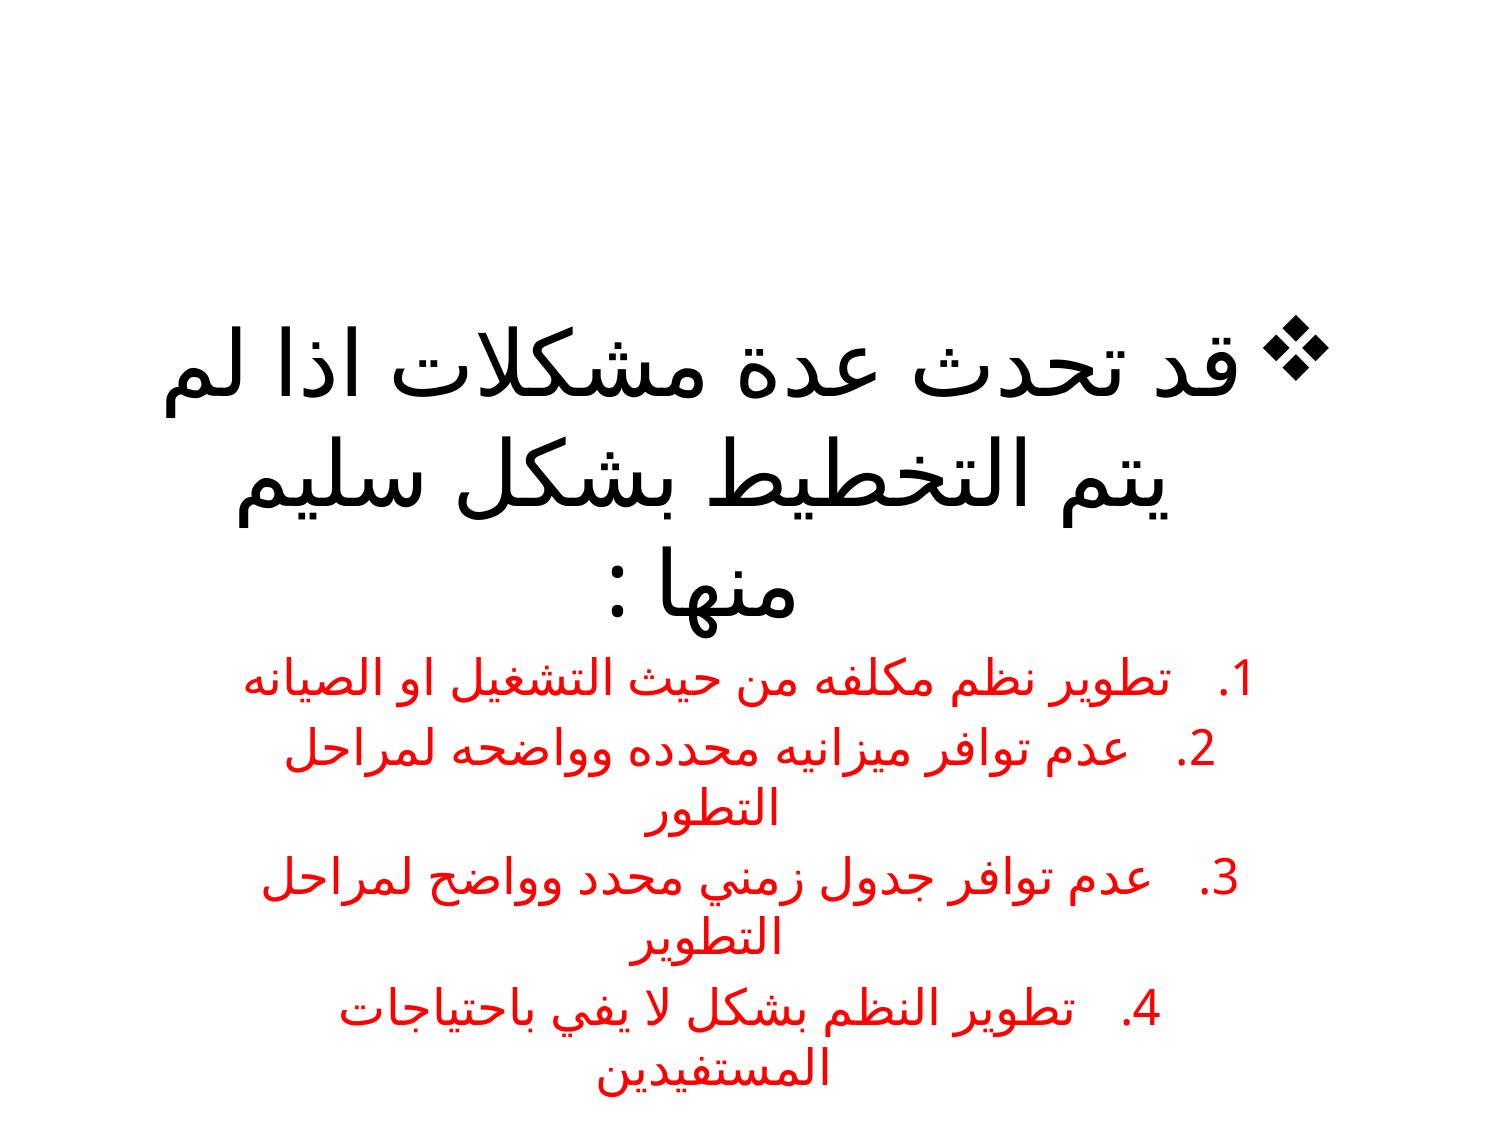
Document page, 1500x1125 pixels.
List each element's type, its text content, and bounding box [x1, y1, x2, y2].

subtitle تطوير نظم مكلفه من حيث التشغيل او الصيانه عدم توافر ميزانيه محدده وواضحه لمراحل التطور عدم توافر جدول زمني محدد وواضح لمراحل التطوير تطوير النظم بشكل لا يفي باحتياجات المستفيدين [225, 637, 1275, 925]
title قد تحدث عدة مشكلات اذا لم يتم التخطيط بشكل سليم منها : [112, 349, 1388, 591]
